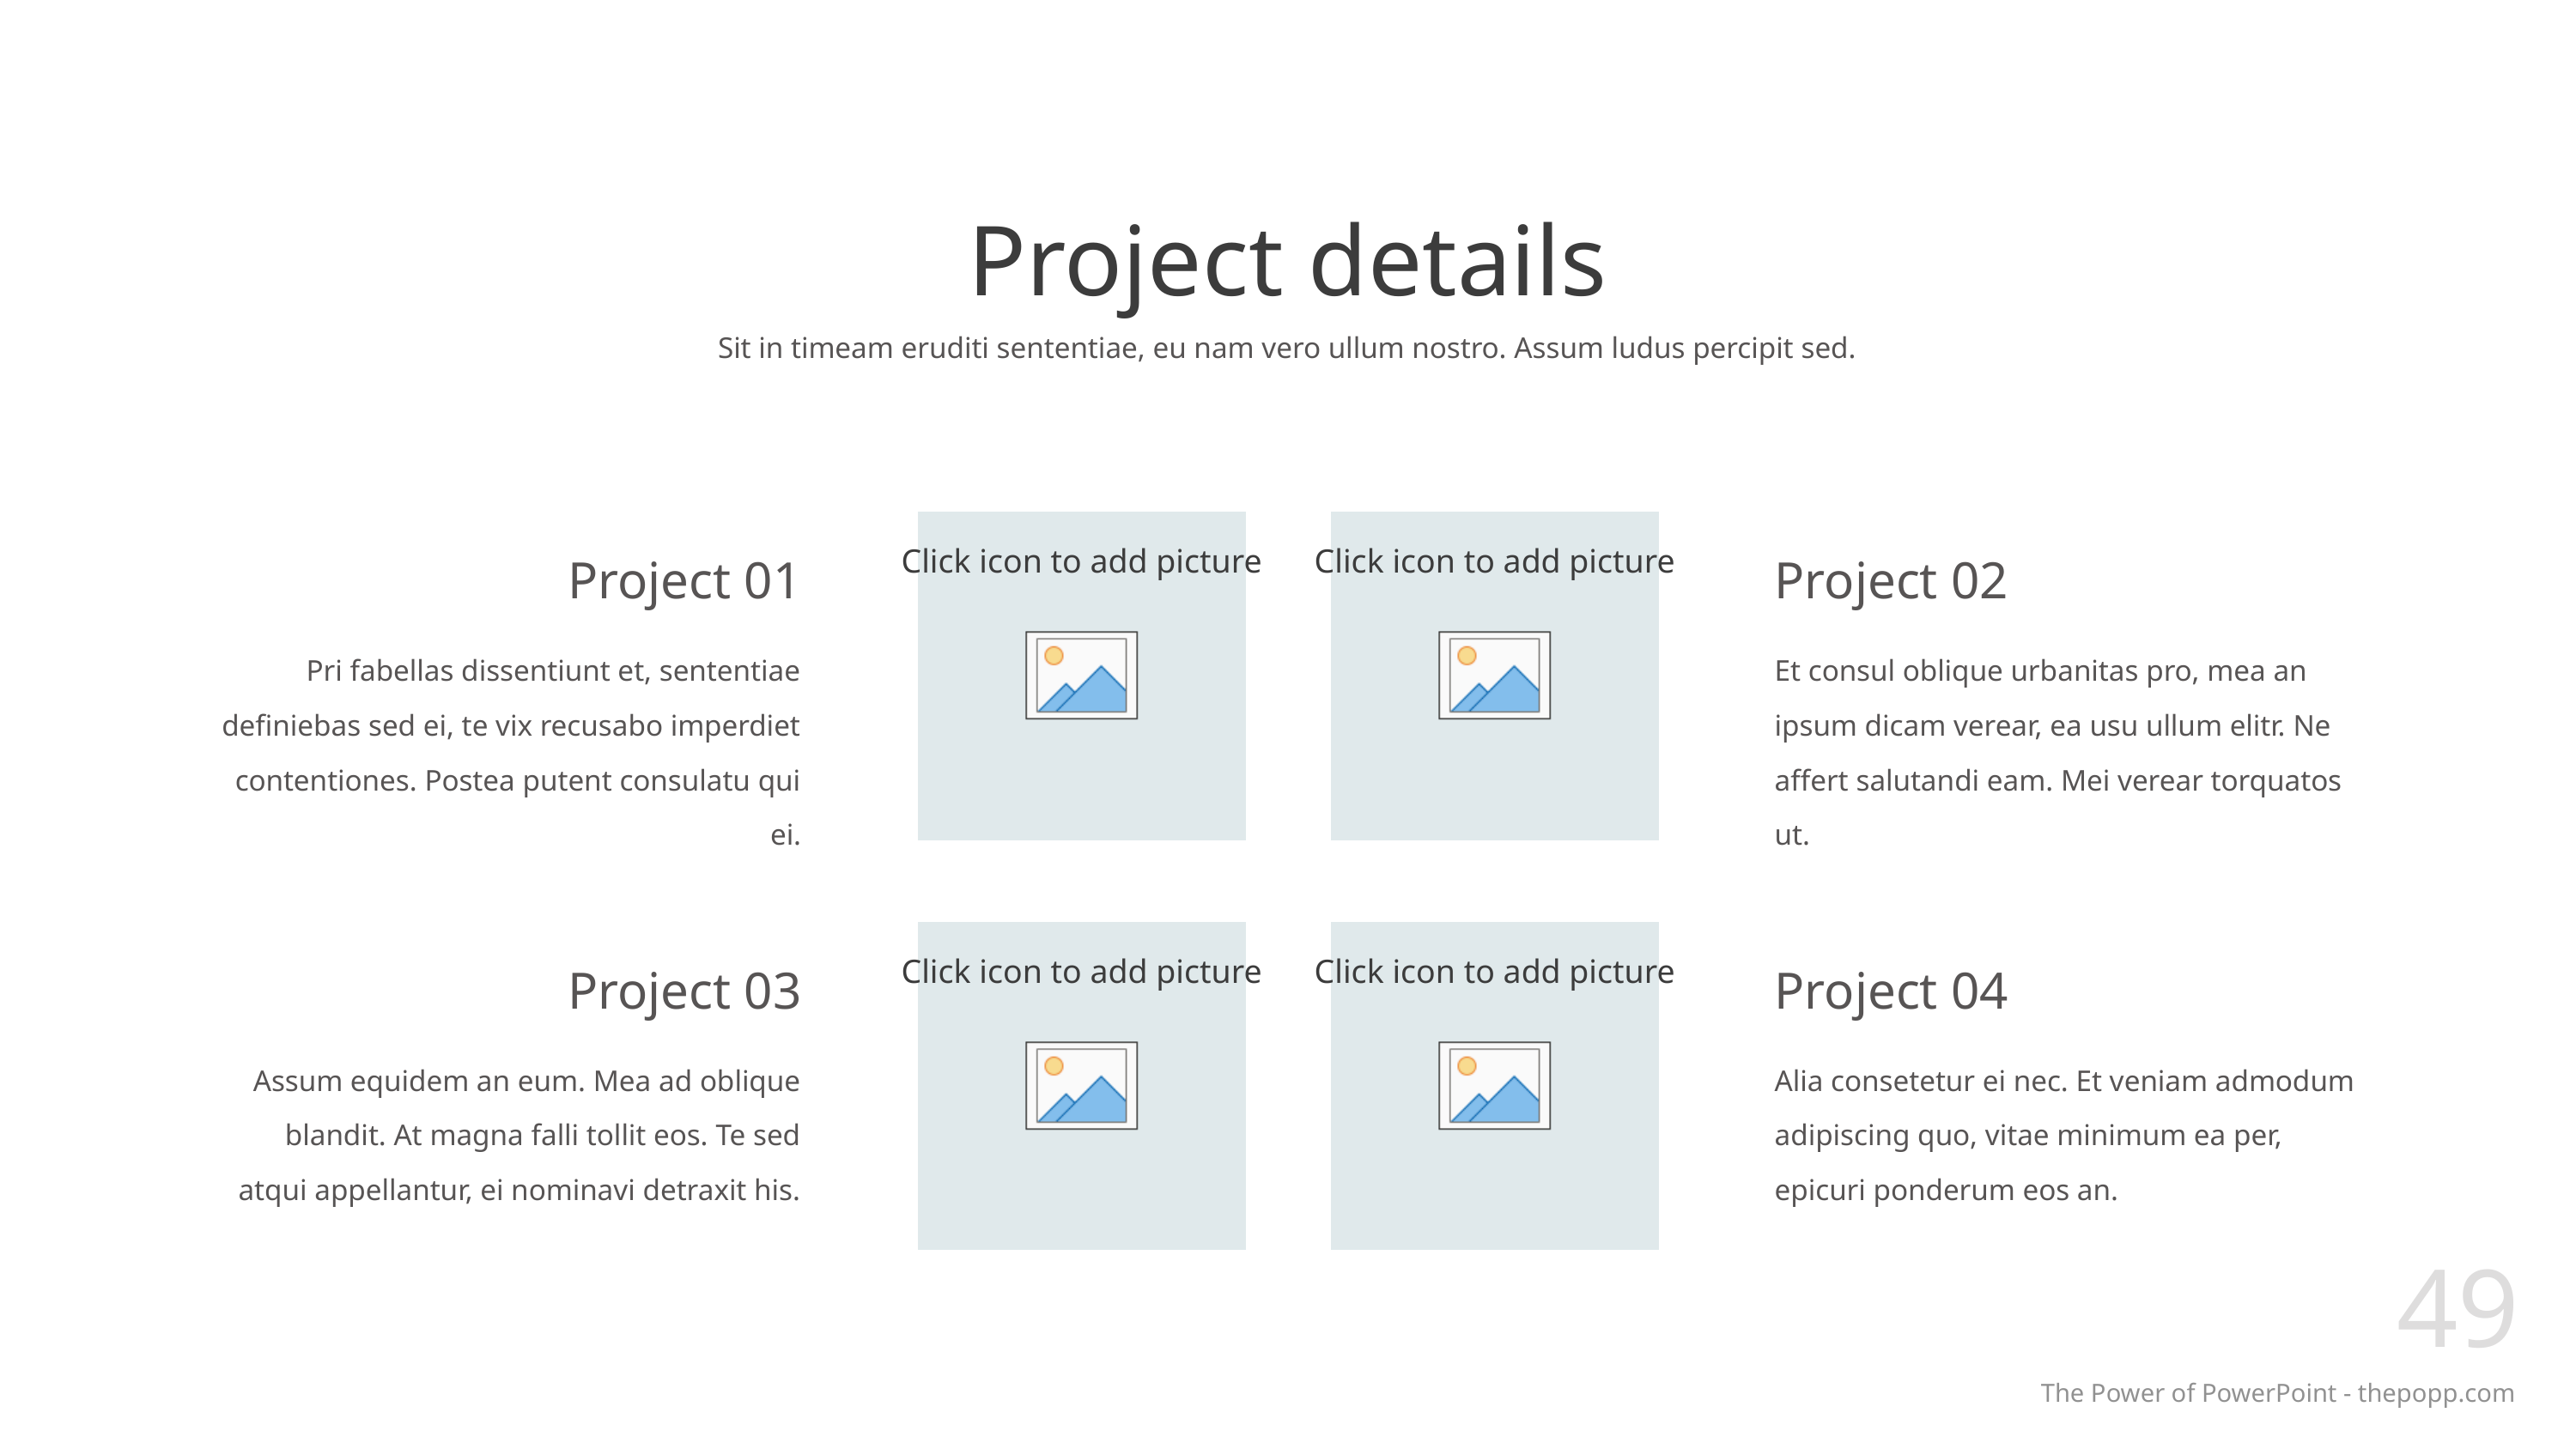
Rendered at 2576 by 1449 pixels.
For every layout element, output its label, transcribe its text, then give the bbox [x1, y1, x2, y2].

list Sit in timeam eruditi sententiae, eu nam vero ullum nostro. Assum ludus percipit sed. [425, 323, 2151, 385]
footer The Power of PowerPoint - thepopp.com [1573, 1354, 2529, 1432]
list Project 02 [1761, 532, 2379, 615]
picture [917, 921, 1247, 1251]
title Project details [425, 176, 2151, 323]
list Project 03 [197, 943, 815, 1026]
list Et consul oblique urbanitas pro, mea an ipsum dicam verear, ea usu ullum elitr. Ne affert salutandi eam. Mei verear torquatos ut. [1761, 625, 2379, 826]
picture [1330, 512, 1660, 840]
picture [1330, 921, 1660, 1251]
list Assum equidem an eum. Mea ad oblique blandit. At magna falli tollit eos. Te sed atqui appellantur, ei nominavi detraxit his. [197, 1035, 815, 1236]
list Project 04 [1761, 943, 2379, 1026]
list Pri fabellas dissentiunt et, sententiae definiebas sed ei, te vix recusabo imperdiet contentiones. Postea putent consulatu qui ei. [197, 625, 815, 826]
list Project 01 [197, 532, 815, 615]
picture [917, 512, 1247, 840]
list Alia consetetur ei nec. Et veniam admodum adipiscing quo, vitae minimum ea per, epicuri ponderum eos an. [1761, 1035, 2379, 1236]
slide_number 49 [2150, 1250, 2532, 1393]
